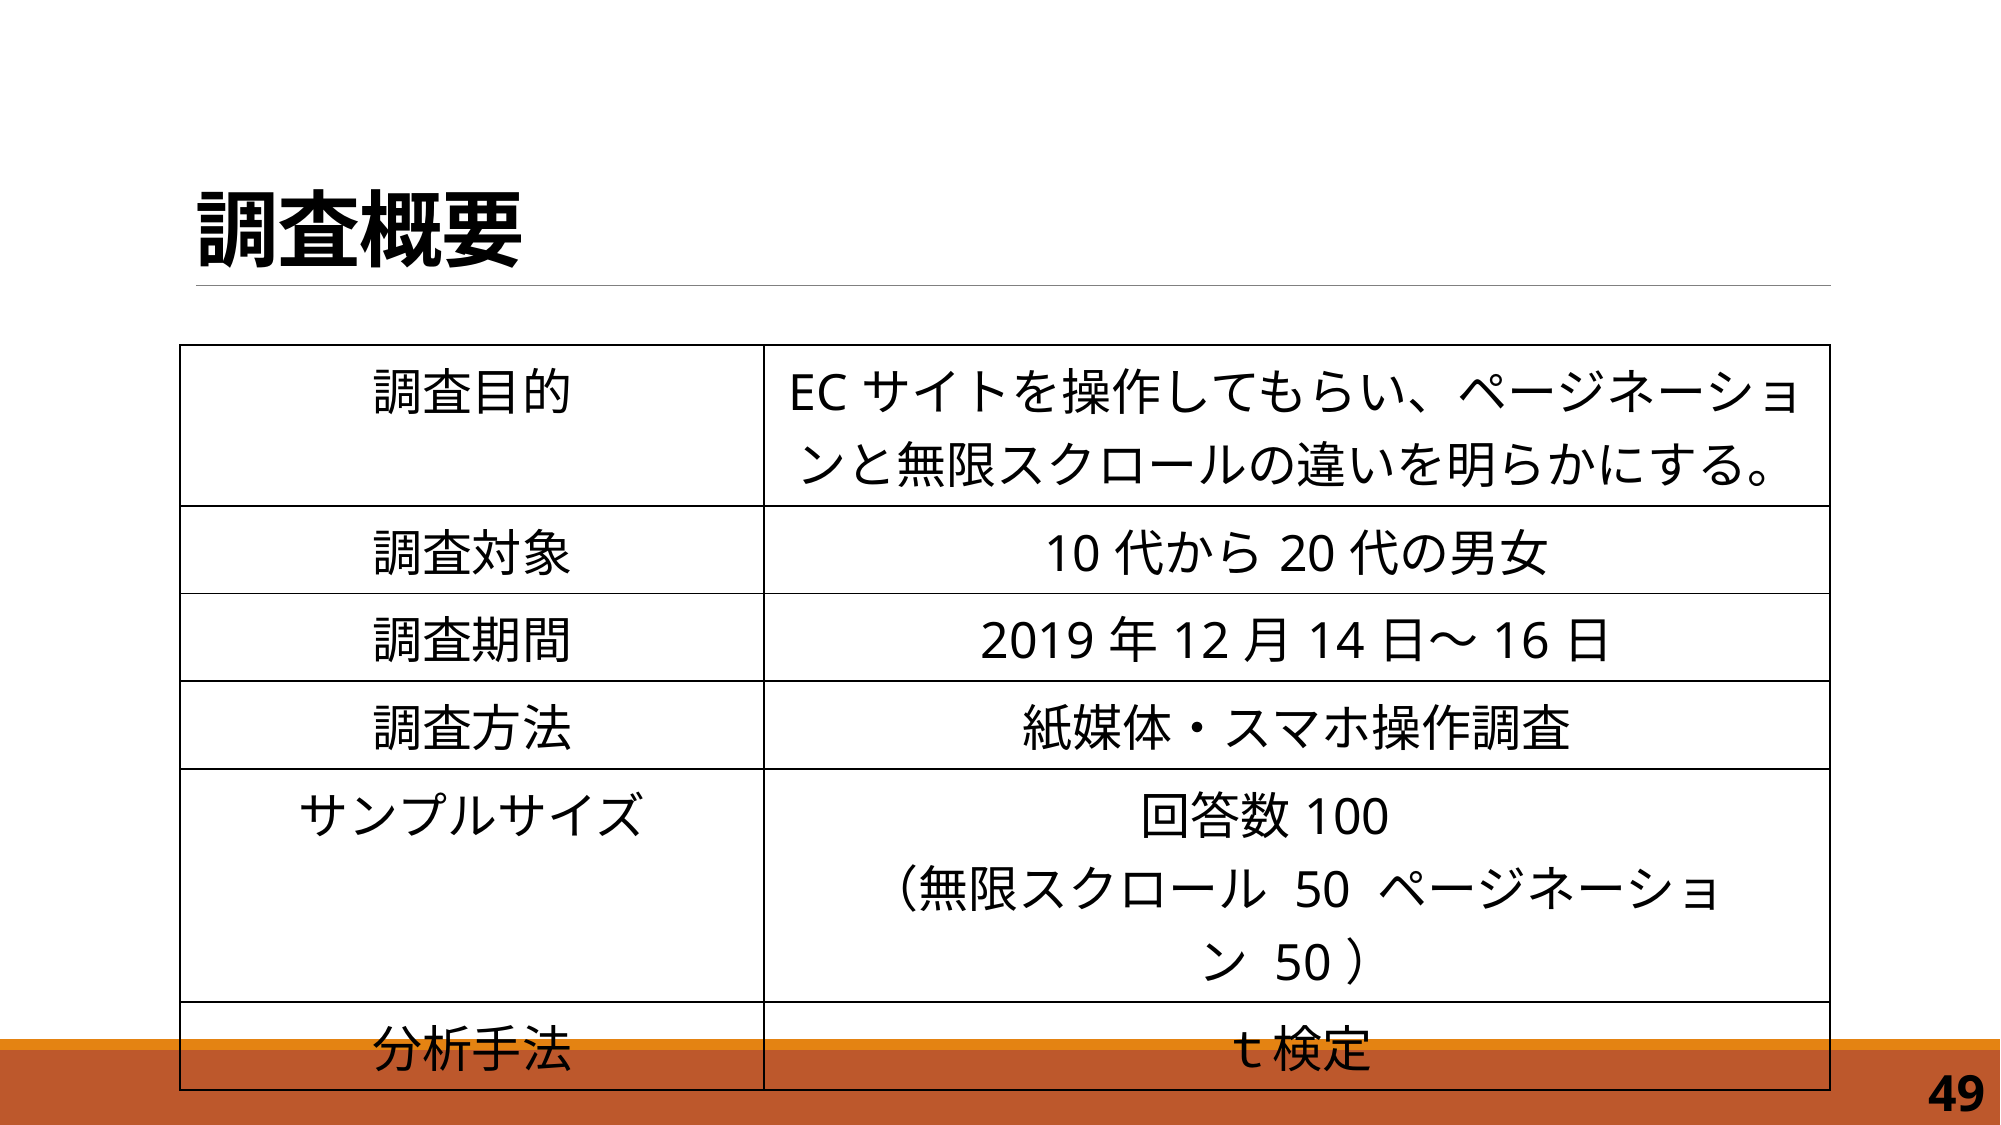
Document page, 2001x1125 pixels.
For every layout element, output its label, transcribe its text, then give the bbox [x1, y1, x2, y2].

table_cell サンプルサイズ [181, 770, 763, 1001]
table_cell 調査対象 [181, 507, 763, 593]
table_cell ｔ検定 [765, 1003, 1829, 1089]
slide_number 49 [1784, 1065, 2000, 1125]
table_cell 分析手法 [181, 1003, 763, 1089]
table_cell 調査方法 [181, 682, 763, 768]
table_cell 10代から20代の男女 [765, 507, 1829, 593]
table_cell 回答数100 （無限スクロール 50 ページネーション 50） [765, 770, 1829, 1001]
table_cell 紙媒体・スマホ操作調査 [765, 682, 1829, 768]
table_header ECサイトを操作してもらい、ページネーションと無限スクロールの違いを明らかにする。 [765, 346, 1829, 505]
table_cell 2019年12月14日～16日 [765, 594, 1829, 680]
table_cell 調査期間 [181, 594, 763, 680]
table_header 調査目的 [181, 346, 763, 505]
title 調査概要 [180, 47, 1830, 285]
